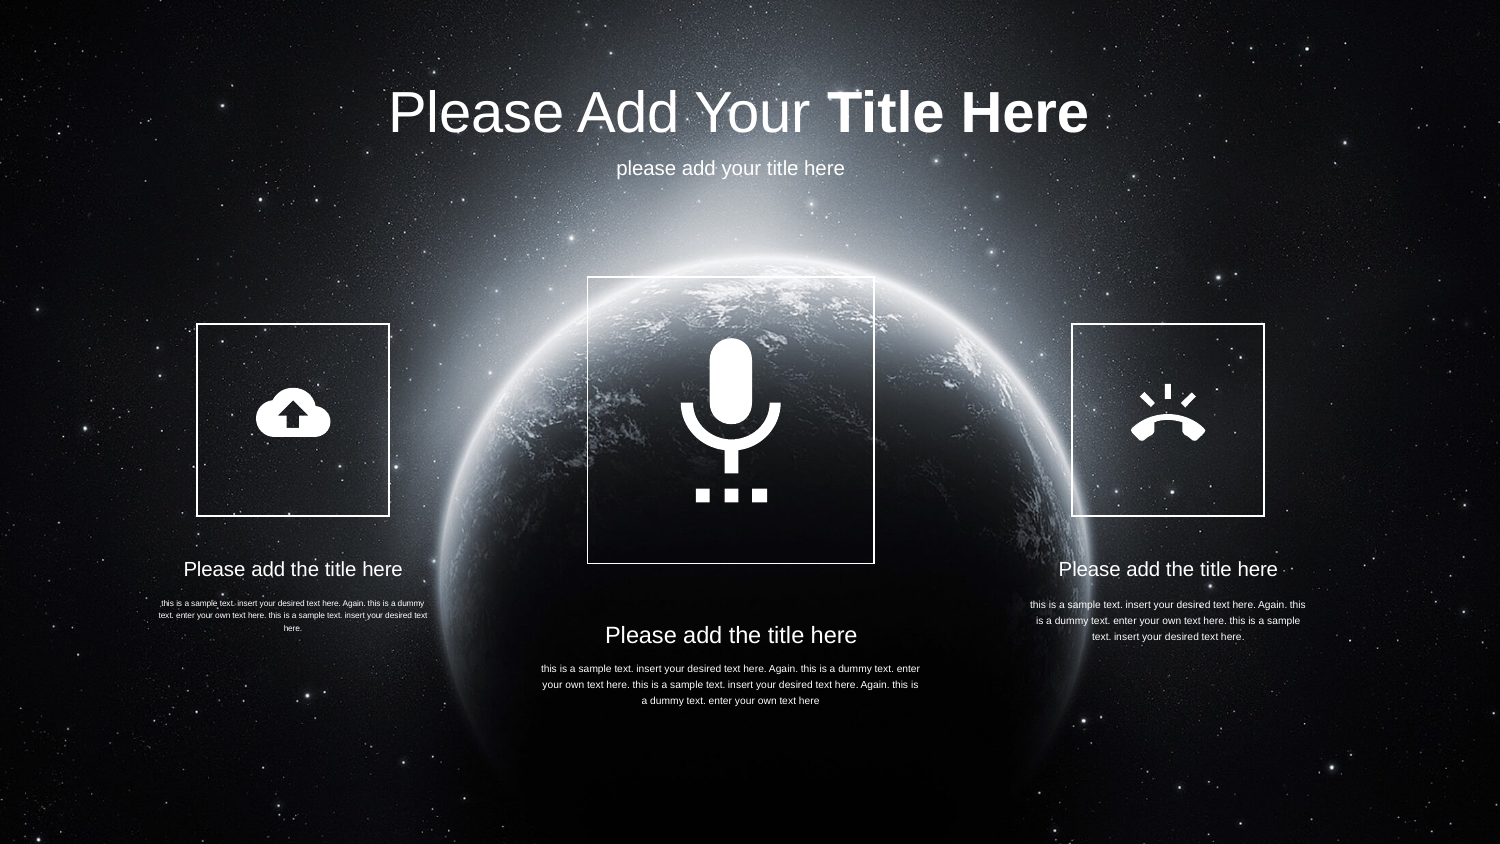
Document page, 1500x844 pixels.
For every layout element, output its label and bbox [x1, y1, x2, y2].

text_box [196, 323, 390, 517]
text_box [1071, 323, 1265, 517]
picture [0, 0, 1500, 844]
text_box [151, 553, 435, 646]
text_box [535, 617, 926, 710]
text_box [1027, 553, 1310, 646]
text_box [587, 276, 875, 564]
